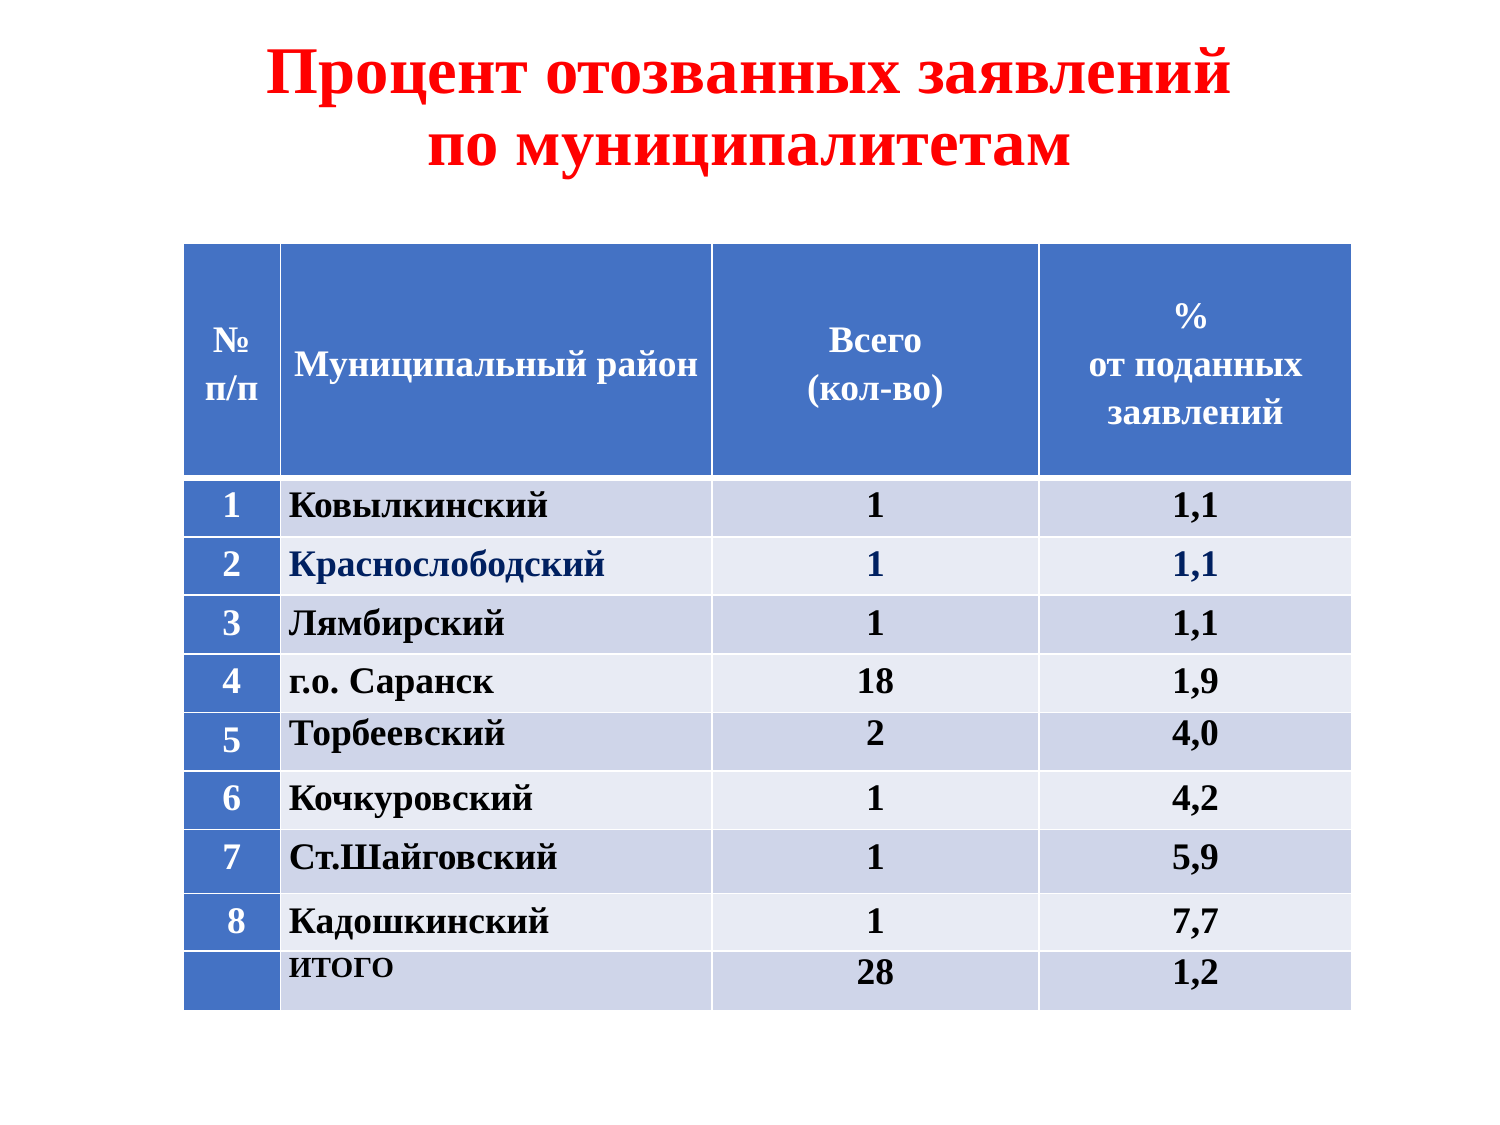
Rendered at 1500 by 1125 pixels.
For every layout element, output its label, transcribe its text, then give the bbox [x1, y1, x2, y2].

table_header Всего (кол-во) [713, 244, 1038, 475]
table_cell ИТОГО [281, 952, 711, 1010]
table_cell 7 [184, 830, 280, 893]
table_cell 1 [713, 830, 1038, 893]
title Процент отозванных заявлений по муниципалитетам [41, 7, 1459, 209]
table_cell г.о. Саранск [281, 655, 711, 712]
table_cell 5 [184, 713, 280, 770]
table_cell 1,1 [1040, 596, 1351, 653]
table_cell Ст.Шайговский [281, 830, 711, 893]
table_cell Ковылкинский [281, 481, 711, 536]
table_cell 6 [184, 772, 280, 829]
table_header № п/п [184, 244, 280, 475]
table_cell 1,1 [1040, 538, 1351, 594]
table_cell Торбеевский [281, 713, 711, 770]
table_header % от поданных заявлений [1040, 244, 1351, 475]
table_cell Кадошкинский [281, 894, 711, 950]
table_cell 4,0 [1040, 713, 1351, 770]
table_cell 2 [184, 538, 280, 594]
table_cell 7,7 [1040, 894, 1351, 950]
table_cell 1 [713, 481, 1038, 536]
table_cell 3 [184, 596, 280, 653]
table_cell 4,2 [1040, 772, 1351, 829]
table_cell Кочкуровский [281, 772, 711, 829]
table_cell 1,2 [1040, 952, 1351, 1010]
table_cell 1 [713, 596, 1038, 653]
table_cell Краснослободский [281, 538, 711, 594]
table_cell 1 [713, 894, 1038, 950]
table_cell 4 [184, 655, 280, 712]
table_cell 2 [713, 713, 1038, 770]
table_cell 8 [184, 894, 280, 950]
table_cell 5,9 [1040, 830, 1351, 893]
table_cell 1,1 [1040, 481, 1351, 536]
table_cell 18 [713, 655, 1038, 712]
table_header Муниципальный район [281, 244, 711, 475]
table_cell 1,9 [1040, 655, 1351, 712]
table_cell [184, 952, 280, 1010]
table_cell 1 [713, 772, 1038, 829]
table_cell 1 [184, 481, 280, 536]
table_cell Лямбирский [281, 596, 711, 653]
table_cell 28 [713, 952, 1038, 1010]
table_cell 1 [713, 538, 1038, 594]
